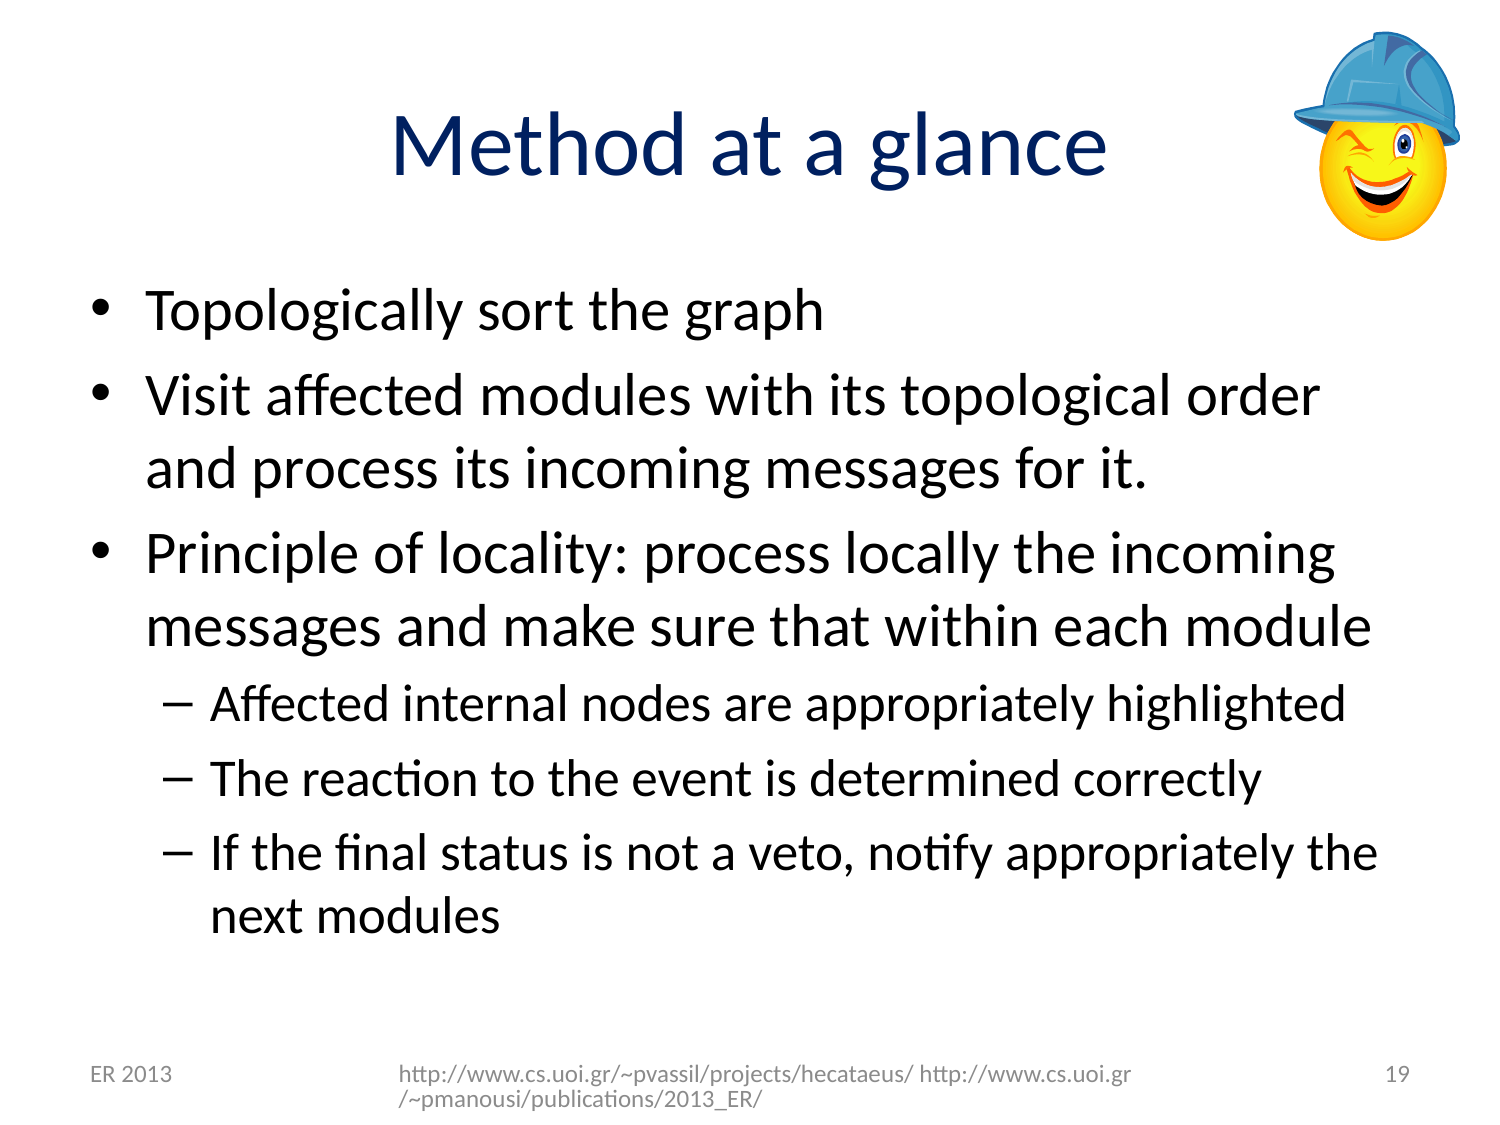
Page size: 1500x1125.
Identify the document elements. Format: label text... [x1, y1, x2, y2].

slide_number ER 2013 [75, 1042, 383, 1103]
list Topologically sort the graph Visit affected modules with its topological order and process its incoming messages for it. Principle of locality: process locally the incoming messages and make sure that within each module Affected internal nodes are appropriately highlighted The reaction to the event is determined correctly If the final status is not a veto, notify appropriately the next modules [75, 262, 1425, 1005]
slide_number 19 [1074, 1042, 1425, 1103]
title Method at a glance [75, 45, 1288, 233]
picture [1293, 30, 1461, 242]
footer http://www.cs.uoi.gr/~pvassil/projects/hecataeus/ http://www.cs.uoi.gr/~pmanousi/publications/2013_ER/ [383, 1042, 1074, 1103]
